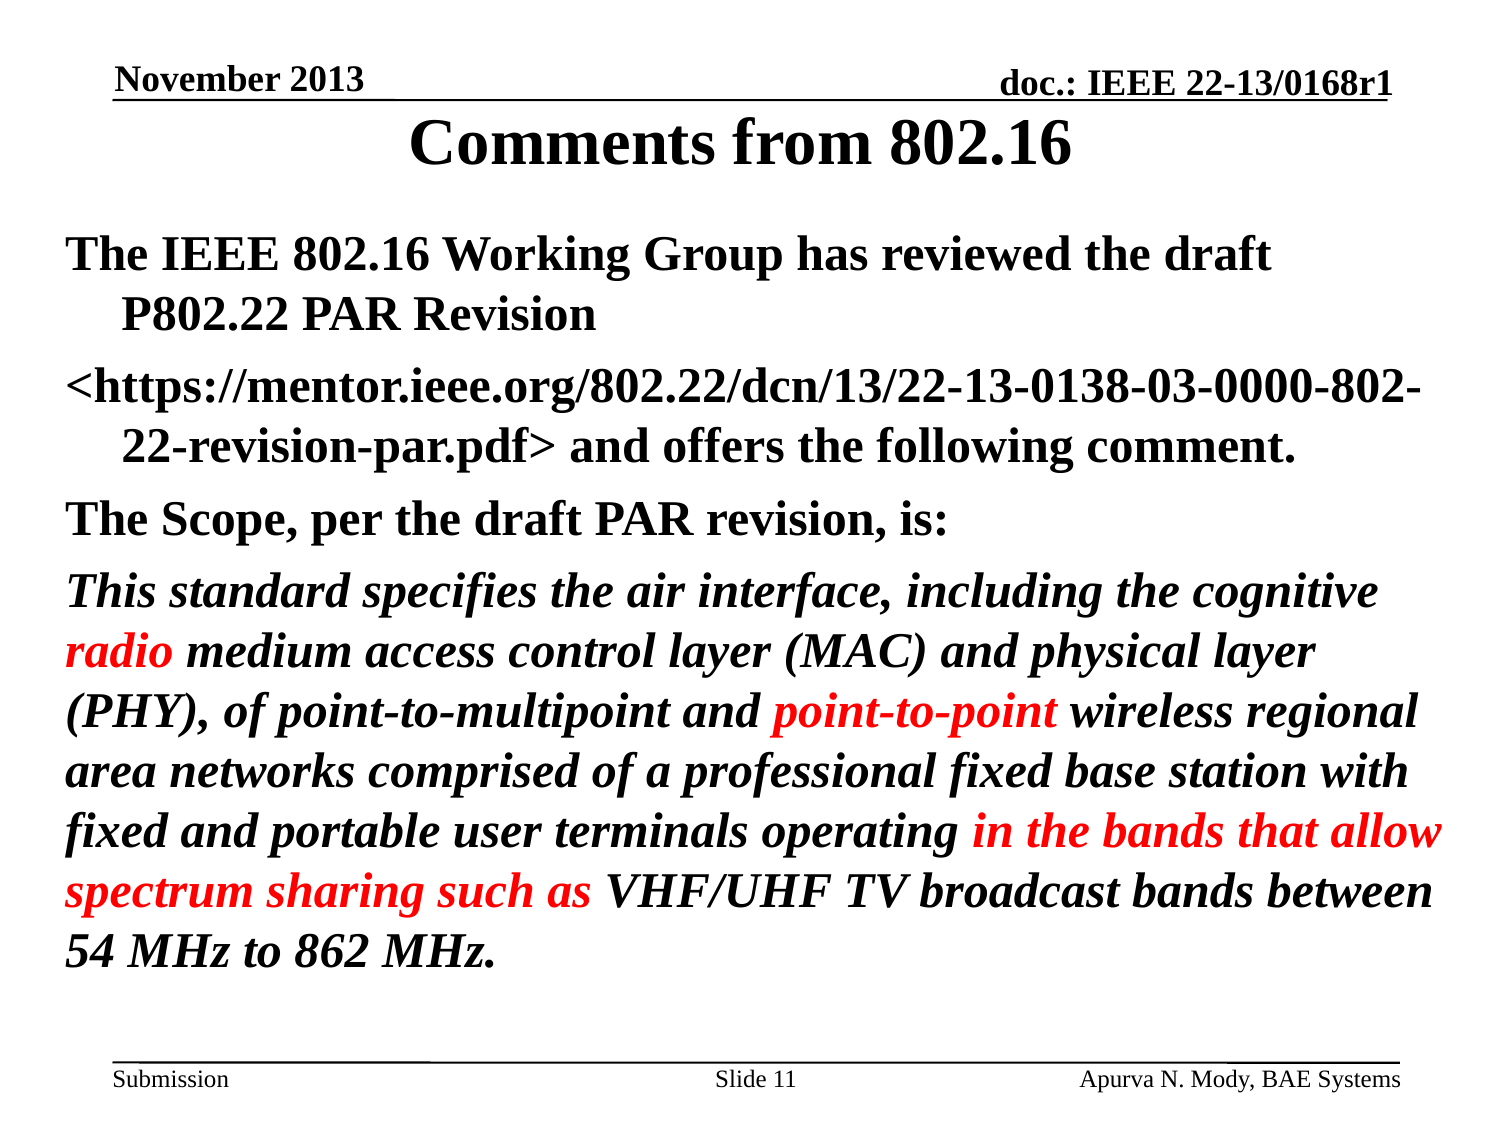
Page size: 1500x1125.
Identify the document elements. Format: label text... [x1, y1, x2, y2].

list The IEEE 802.16 Working Group has reviewed the draft P802.22 PAR Revision <https://mentor.ieee.org/802.22/dcn/13/22-13-0138-03-0000-802-22-revision-par.pdf> and offers the following comment. The Scope, per the draft PAR revision, is: This standard specifies the air interface, including the cognitive radio medium access control layer (MAC) and physical layer (PHY), of point-to-multipoint and point-to-point wireless regional area networks comprised of a professional fixed base station with fixed and portable user terminals operating in the bands that allow spectrum sharing such as VHF/UHF TV broadcast bands between 54 MHz to 862 MHz. [49, 212, 1463, 1013]
title Comments from 802.16 [112, 99, 1388, 176]
slide_number Slide 11 [712, 1061, 800, 1123]
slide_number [114, 54, 423, 100]
footer Apurva N. Mody, BAE Systems [878, 1061, 1402, 1093]
